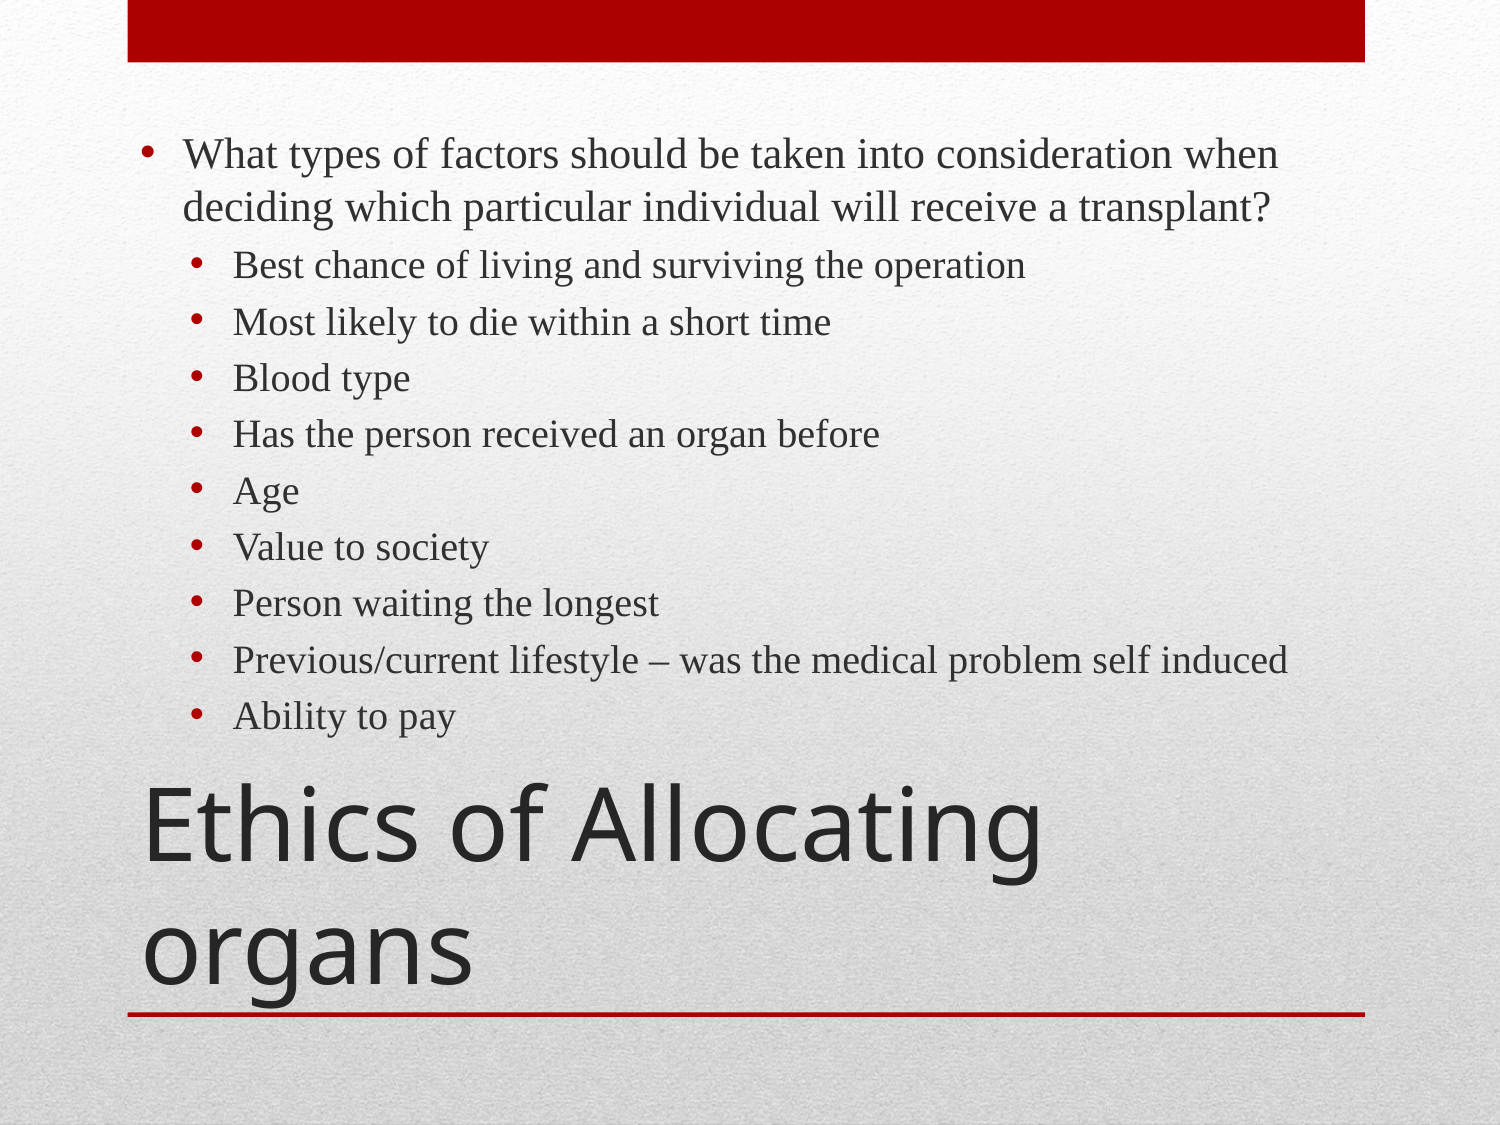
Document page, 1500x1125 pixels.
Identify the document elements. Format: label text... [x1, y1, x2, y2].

title Ethics of Allocating organs [125, 750, 1363, 1013]
list What types of factors should be taken into consideration when deciding which particular individual will receive a transplant? Best chance of living and surviving the operation Most likely to die within a short time Blood type Has the person received an organ before Age Value to society Person waiting the longest Previous/current lifestyle – was the medical problem self induced Ability to pay [125, 112, 1363, 750]
